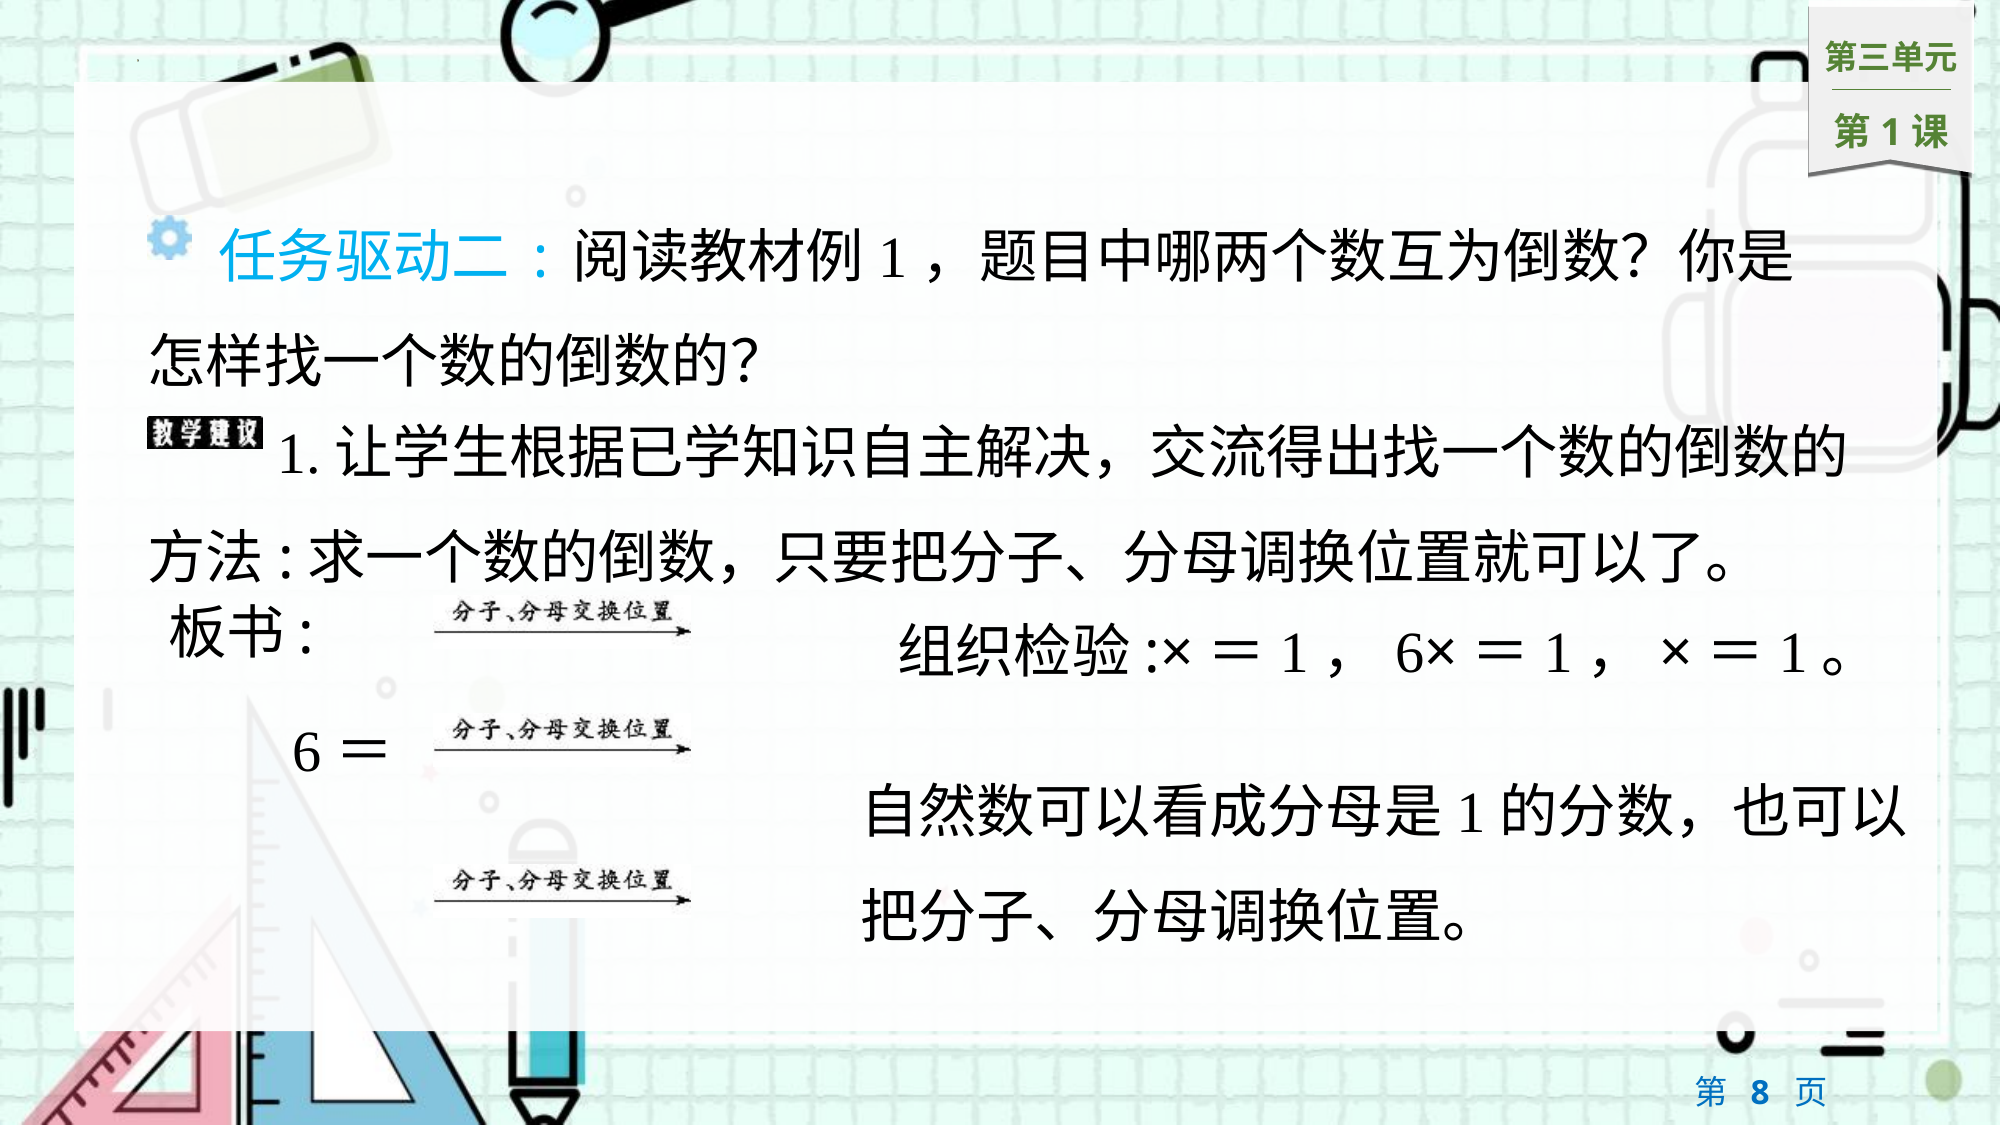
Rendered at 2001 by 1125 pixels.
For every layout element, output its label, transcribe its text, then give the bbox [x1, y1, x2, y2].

picture [147, 215, 192, 260]
text_box 任务驱动二:阅读教材例1，题目中哪两个数互为倒数？你是怎样找一个数的倒数的？ [147, 184, 1853, 379]
text_box 1.让学生根据已学知识自主解决，交流得出找一个数的倒数的方法:求一个数的倒数，只要把分子、分母调换位置就可以了。 [147, 379, 1853, 590]
picture [1938, 168, 1971, 176]
text_box 自然数可以看成分母是1的分数，也可以 把分子、分母调换位置。 [859, 739, 1908, 950]
picture [433, 595, 691, 649]
picture [433, 864, 691, 918]
picture [433, 713, 691, 767]
picture [147, 416, 263, 449]
picture [0, 0, 2000, 1125]
